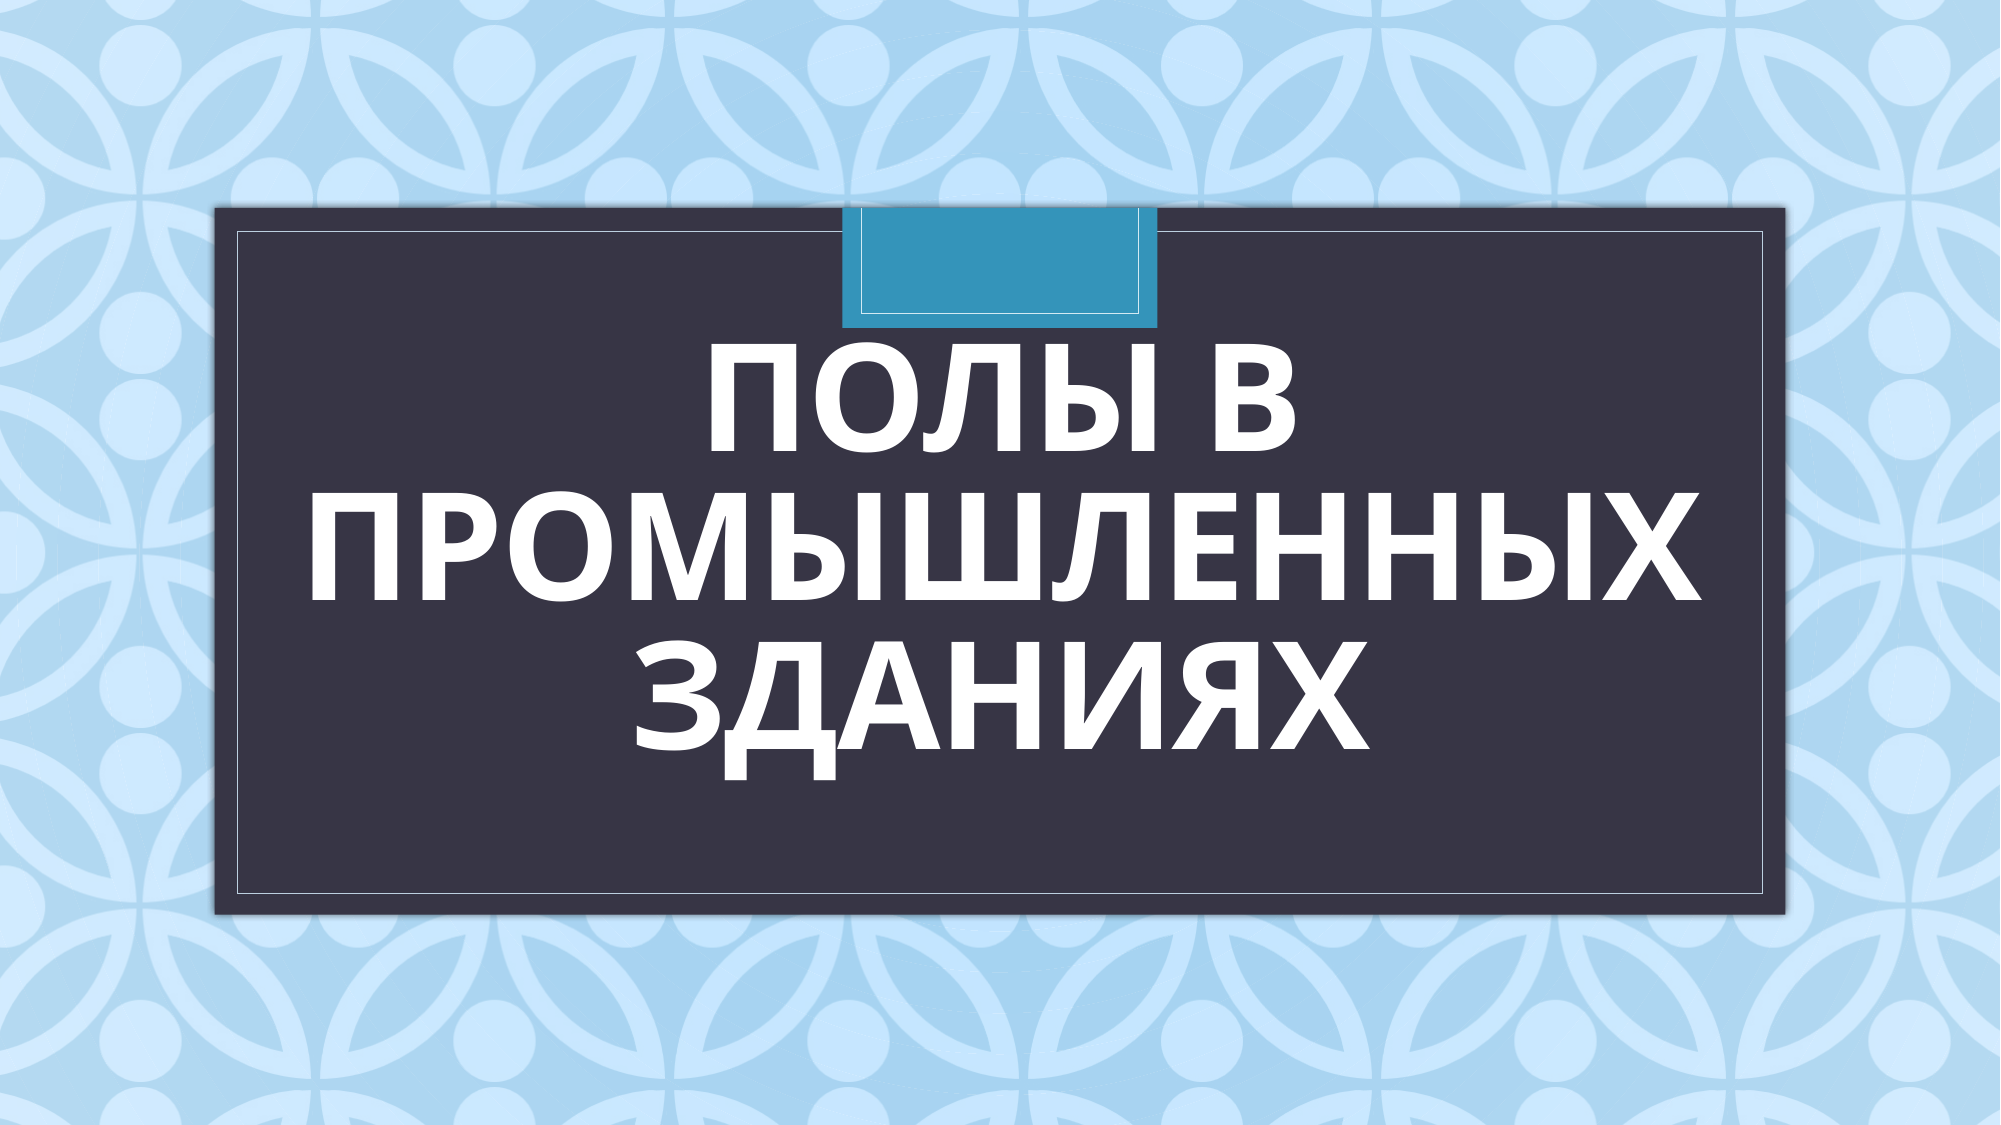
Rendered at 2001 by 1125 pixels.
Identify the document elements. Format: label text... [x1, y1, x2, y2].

title Полы в промышленных зданиях [256, 343, 1744, 769]
